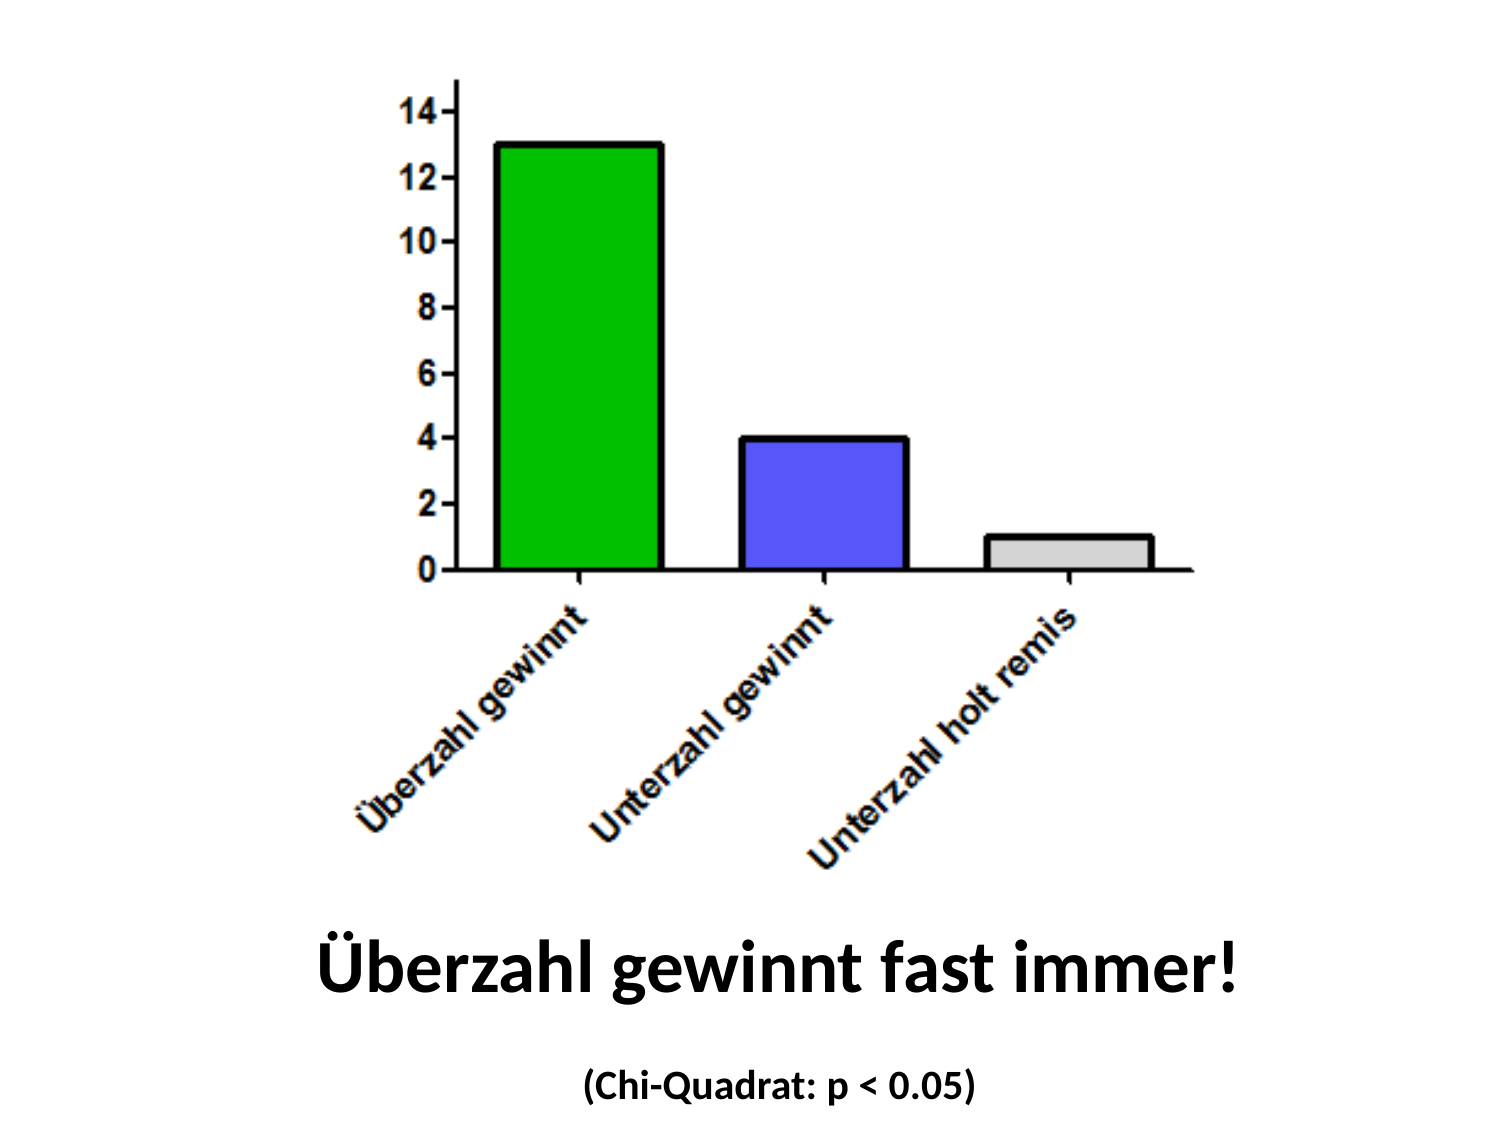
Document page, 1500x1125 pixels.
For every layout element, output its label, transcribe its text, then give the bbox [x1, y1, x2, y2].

text_box Überzahl gewinnt fast immer! (Chi-Quadrat: p < 0.05) [88, 910, 1471, 1116]
picture [342, 59, 1217, 881]
